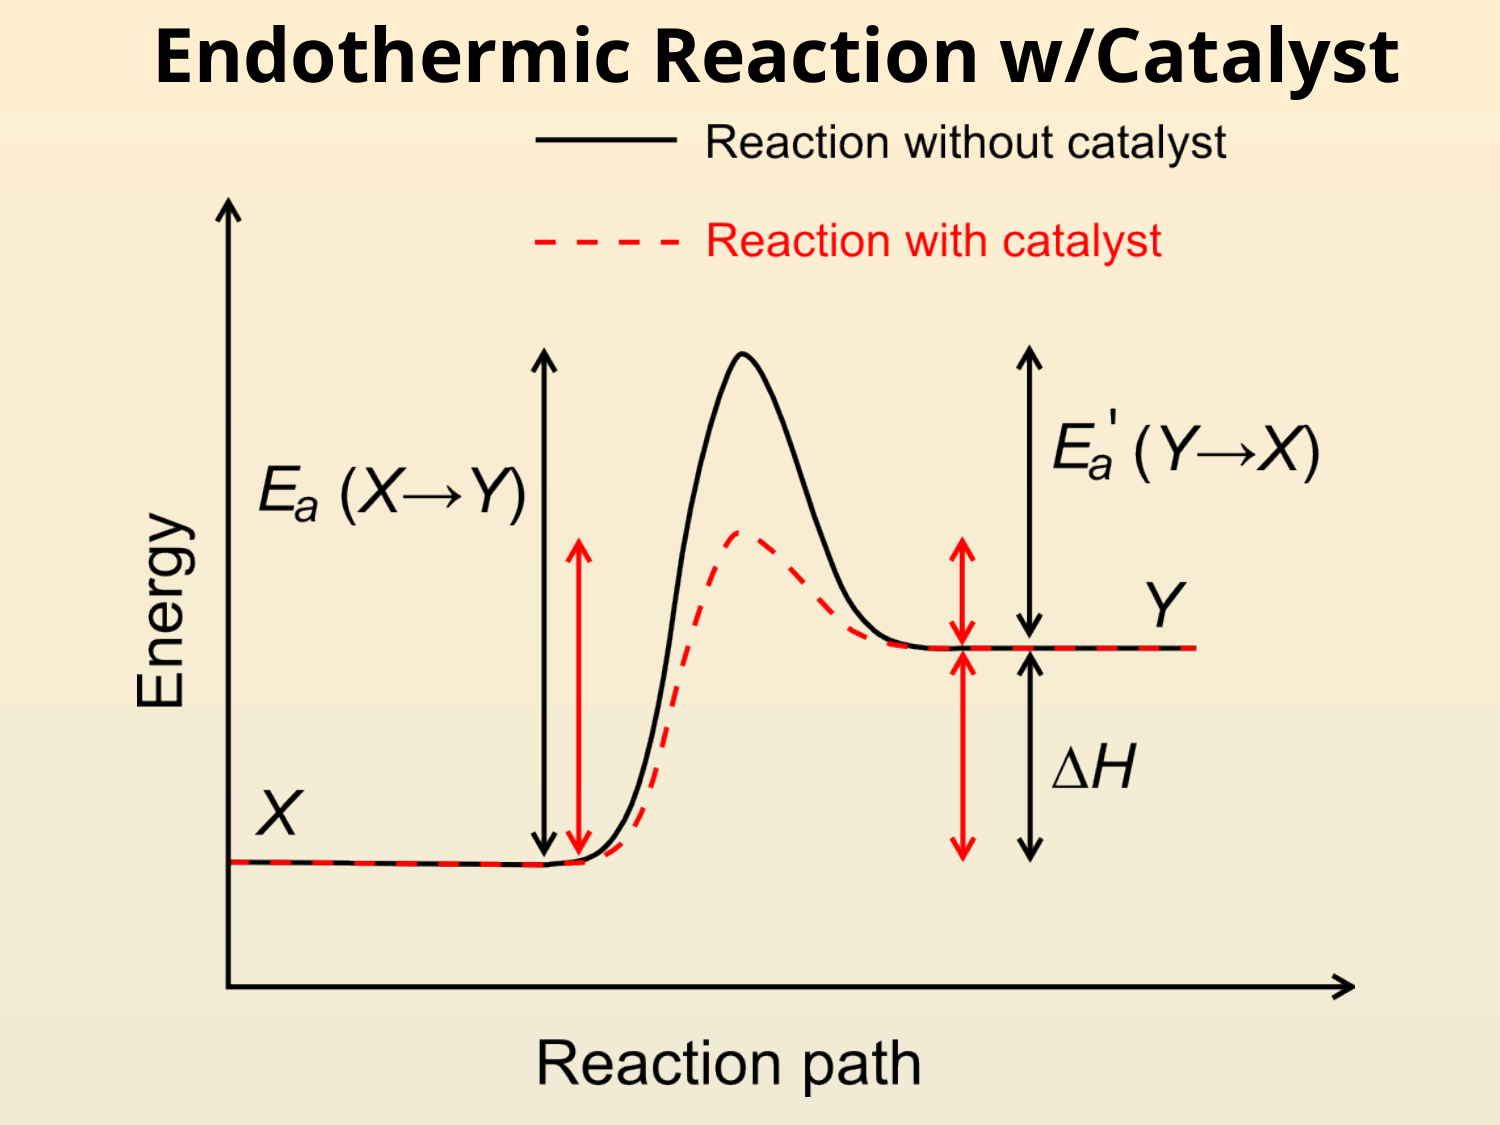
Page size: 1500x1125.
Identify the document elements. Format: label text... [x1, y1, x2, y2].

picture [137, 124, 1355, 1097]
text_box Endothermic Reaction w/Catalyst [137, 0, 1438, 105]
